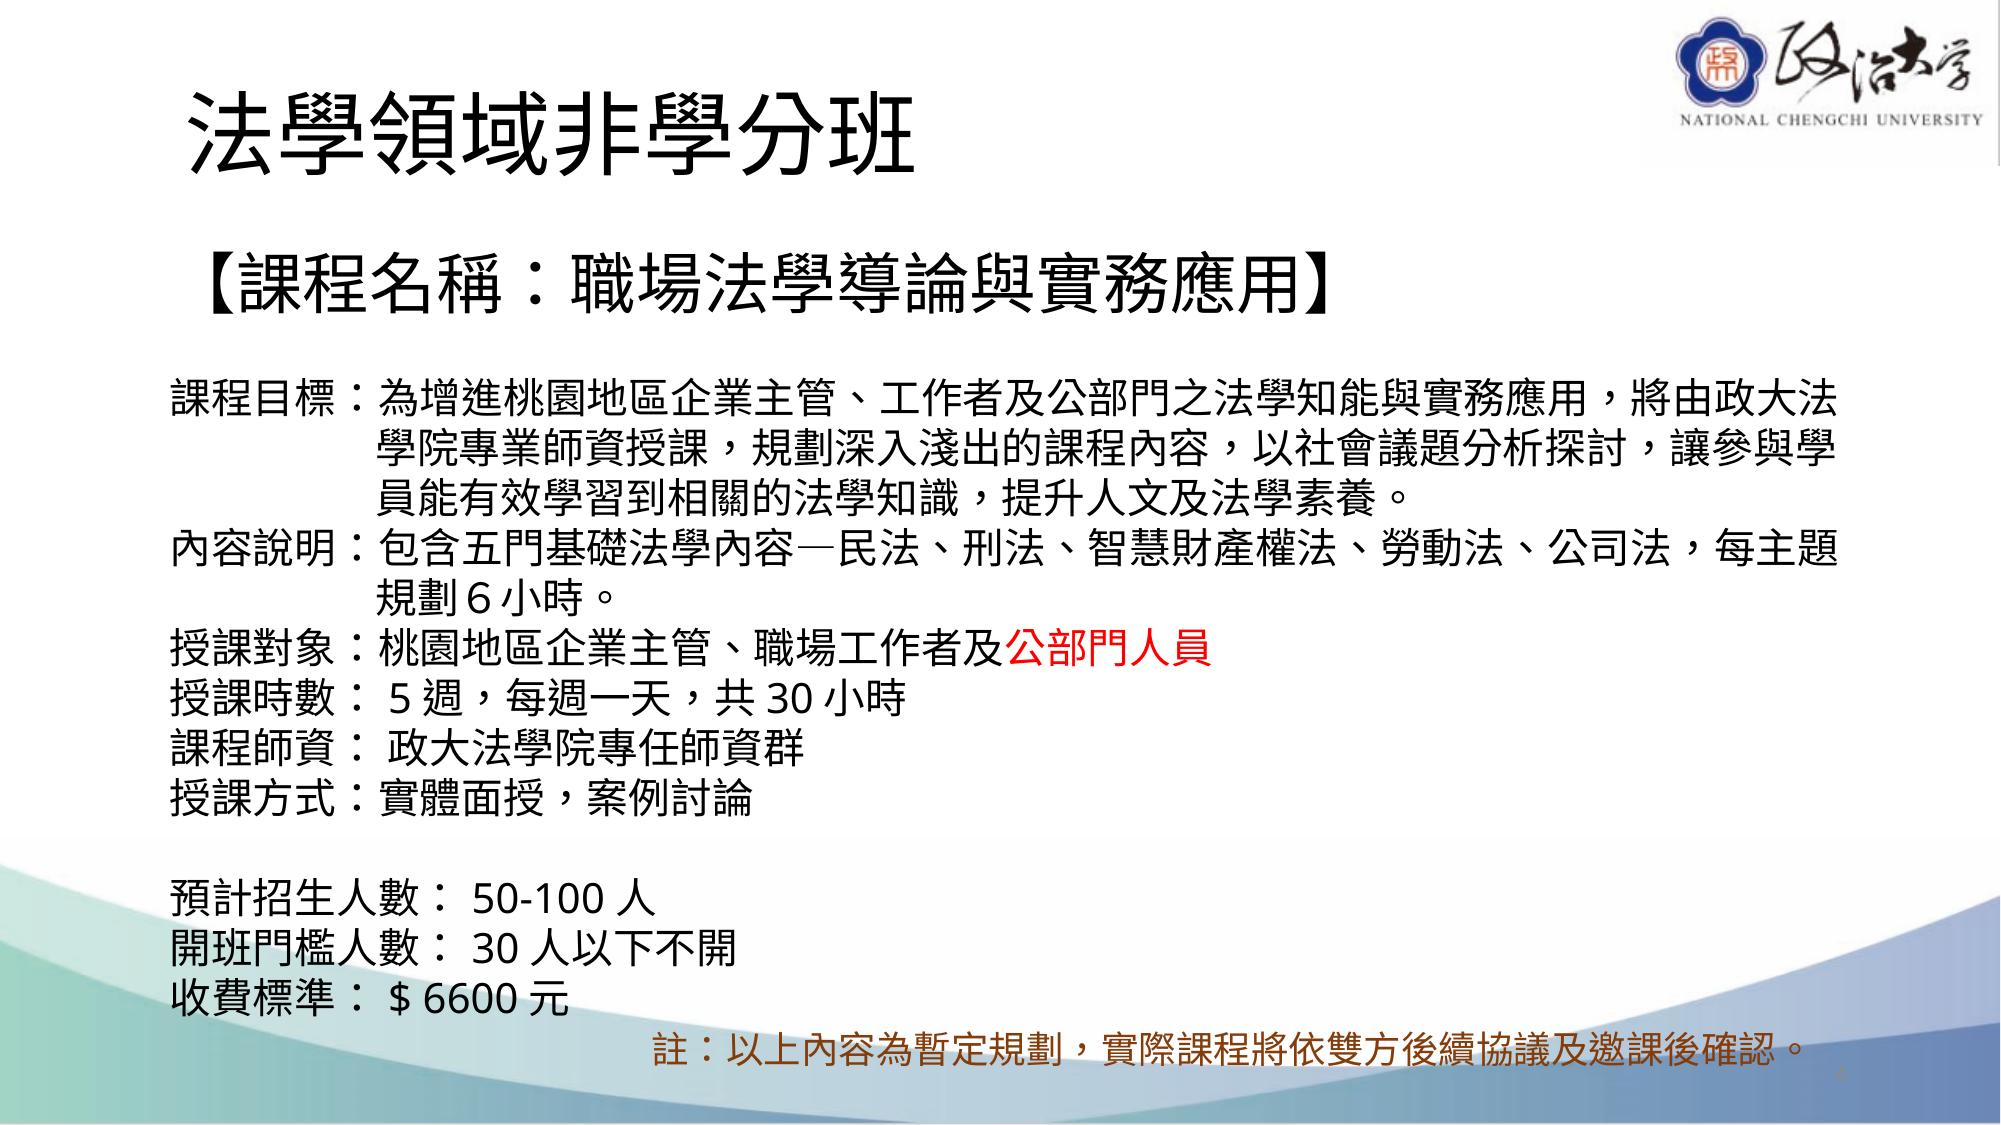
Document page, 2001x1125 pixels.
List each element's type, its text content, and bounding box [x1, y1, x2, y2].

picture [1640, 0, 2000, 166]
list 【課程名稱：職場法學導論與實務應用】 課程目標：為增進桃園地區企業主管、工作者及公部門之法學知能與實務應用，將由政大法學院專業師資授課，規劃深入淺出的課程內容，以社會議題分析探討，讓參與學員能有效學習到相關的法學知識，提升人文及法學素養。 內容說明：包含五門基礎法學內容—民法、刑法、智慧財產權法、勞動法、公司法，每主題規劃６小時。 授課對象：桃園地區企業主管、職場工作者及公部門人員 授課時數：5週，每週一天，共30小時 課程師資： 政大法學院專任師資群 授課方式：實體面授，案例討論 預計招生人數：50-100人 開班門檻人數：30人以下不開 收費標準：$ 6600元 註：以上內容為暫定規劃，實際課程將依雙方後續協議及邀課後確認。 [154, 233, 1863, 1100]
picture [0, 836, 2001, 1125]
title 法學領域非學分班 [169, 64, 1895, 215]
text_box [154, 345, 1811, 992]
slide_number 4 [1412, 1042, 1863, 1103]
